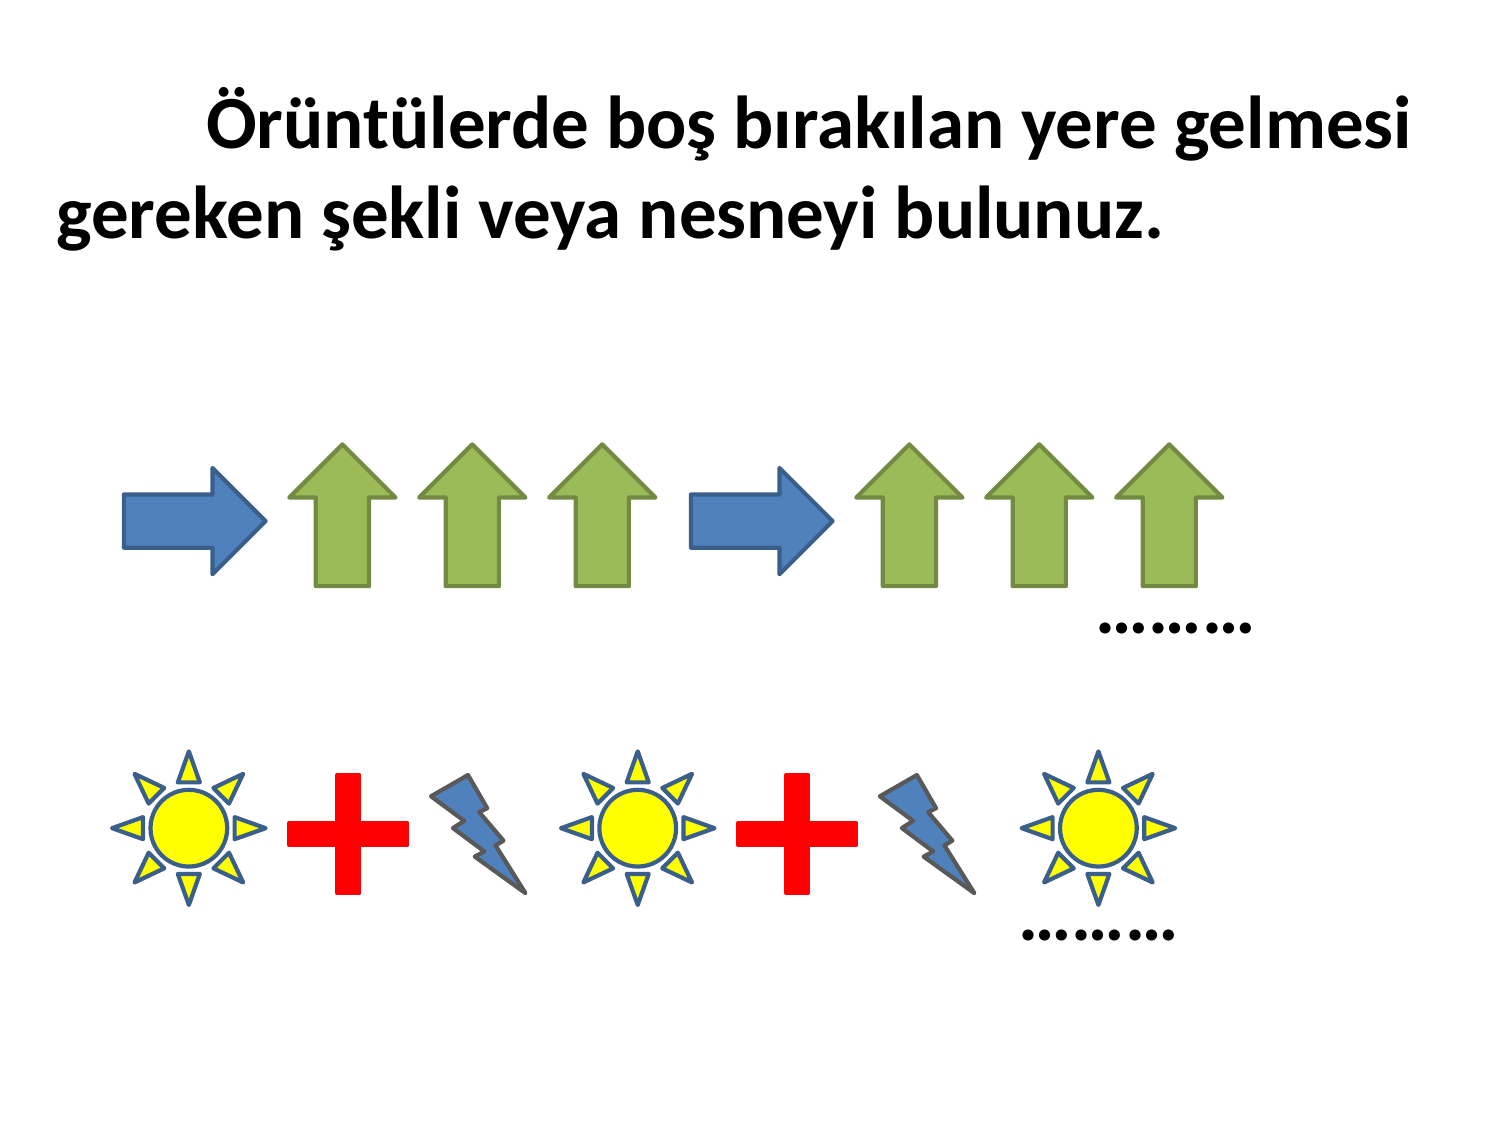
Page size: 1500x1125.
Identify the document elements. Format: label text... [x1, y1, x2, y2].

text_box ……… [1080, 550, 1300, 656]
text_box [287, 442, 398, 589]
text_box [624, 749, 651, 785]
text_box [417, 442, 528, 589]
text_box [1120, 771, 1155, 806]
text_box [1120, 850, 1155, 885]
text_box [211, 850, 246, 885]
text_box [1042, 771, 1076, 806]
text_box [1042, 850, 1076, 885]
text_box [581, 771, 616, 806]
text_box [736, 773, 858, 895]
text_box [660, 771, 694, 806]
text_box [232, 815, 268, 842]
text_box [877, 773, 977, 895]
text_box [109, 815, 146, 842]
text_box [597, 787, 679, 869]
text_box [1114, 442, 1225, 589]
text_box [558, 815, 595, 842]
text_box [175, 871, 202, 908]
text_box ……… [1003, 857, 1223, 963]
text_box [1142, 815, 1178, 842]
text_box [1085, 871, 1112, 908]
text_box [660, 850, 694, 885]
text_box [1057, 787, 1139, 869]
text_box [211, 771, 246, 806]
text_box [681, 815, 717, 842]
text_box [581, 850, 616, 885]
text_box [121, 466, 268, 577]
text_box [287, 773, 409, 895]
text_box [984, 442, 1095, 589]
text_box [1019, 815, 1055, 842]
text_box [688, 466, 835, 577]
text_box Örüntülerde boş bırakılan yere gelmesi gereken şekli veya nesneyi bulunuz. [41, 66, 1471, 262]
text_box [1085, 749, 1112, 785]
text_box [148, 787, 230, 869]
text_box [624, 871, 651, 908]
text_box [132, 850, 167, 885]
text_box [175, 749, 202, 785]
text_box [428, 773, 528, 895]
text_box [854, 442, 965, 589]
text_box [547, 442, 658, 589]
text_box [132, 771, 167, 806]
